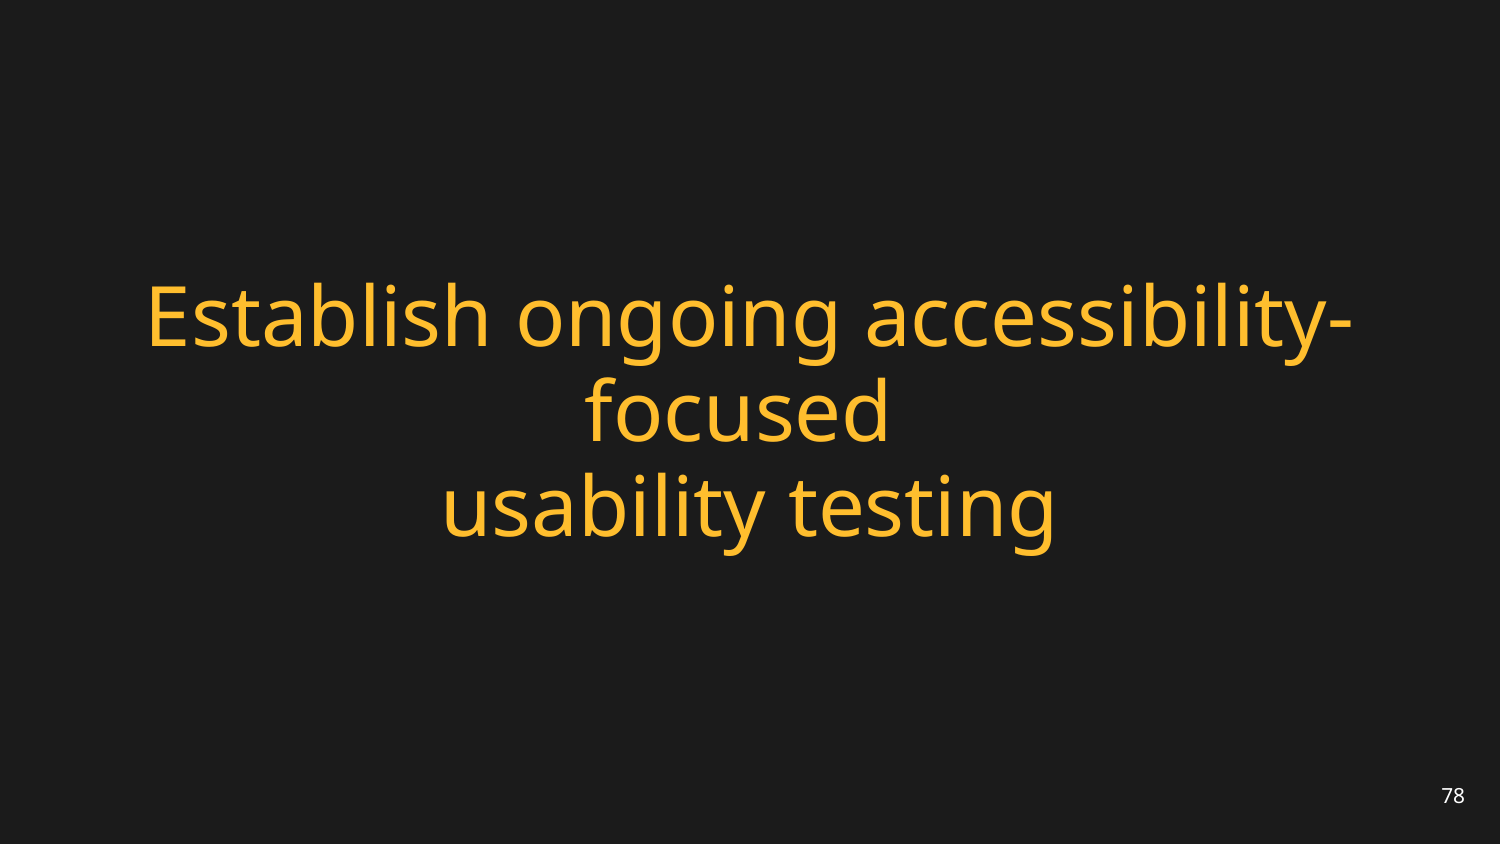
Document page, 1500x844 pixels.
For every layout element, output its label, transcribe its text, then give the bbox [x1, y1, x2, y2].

title Establish ongoing accessibility-focused usability testing [51, 72, 1449, 753]
slide_number 78 [1389, 764, 1480, 830]
